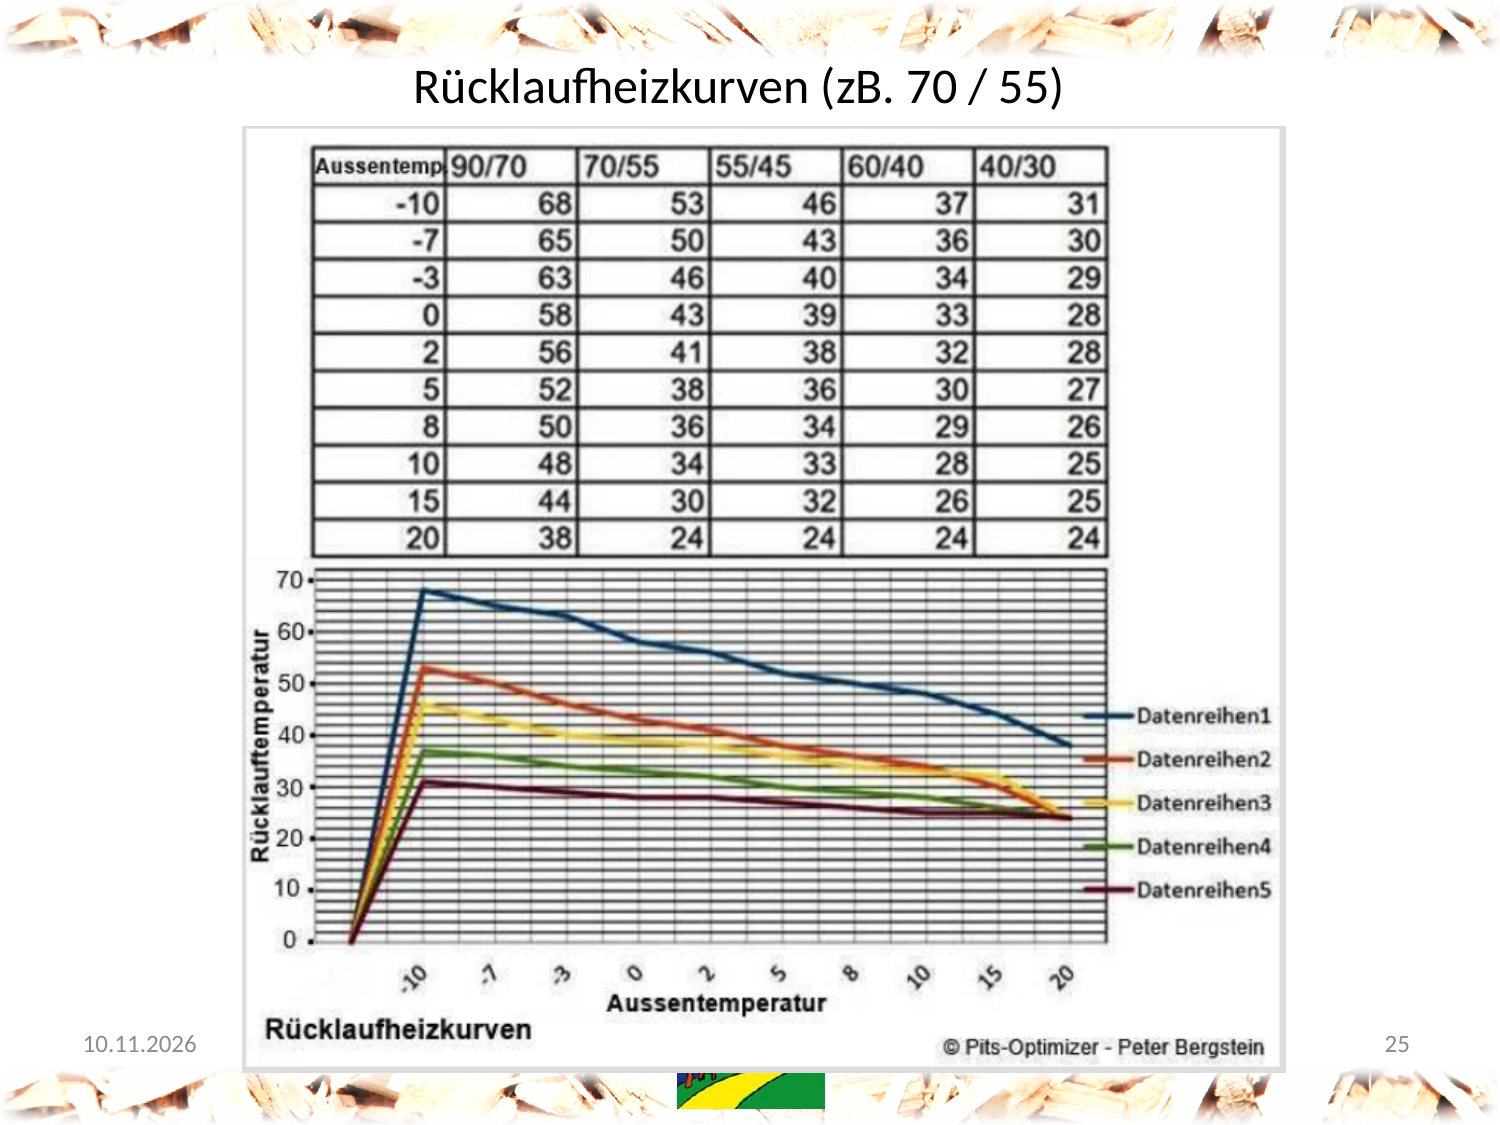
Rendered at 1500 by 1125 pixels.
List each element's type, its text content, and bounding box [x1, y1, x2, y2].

title Rücklaufheizkurven (zB. 70 / 55) [64, 30, 1415, 138]
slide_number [26, 23, 1476, 36]
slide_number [67, 1012, 237, 1073]
slide_number 25 [1291, 1012, 1425, 1073]
picture [31, 126, 1466, 1109]
